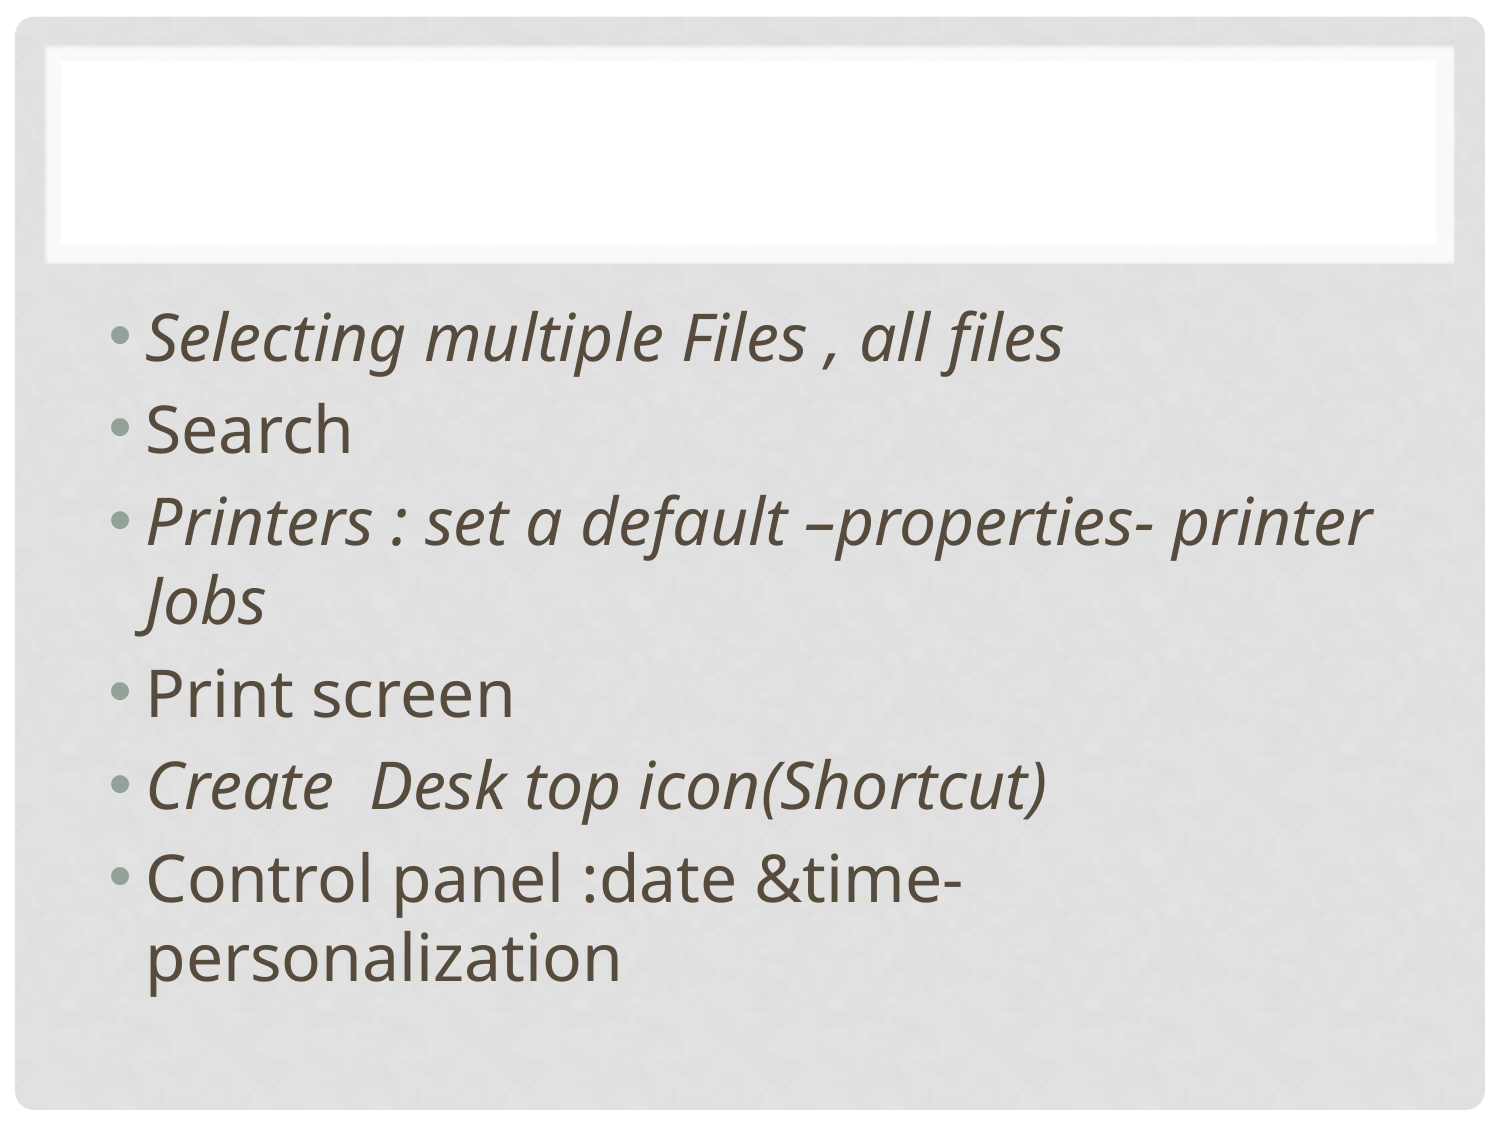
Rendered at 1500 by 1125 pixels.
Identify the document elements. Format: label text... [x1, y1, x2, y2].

list Selecting multiple Files , all files Search Printers : set a default –properties- printer Jobs Print screen Create Desk top icon(Shortcut) Control panel :date &time-personalization [75, 287, 1425, 1005]
